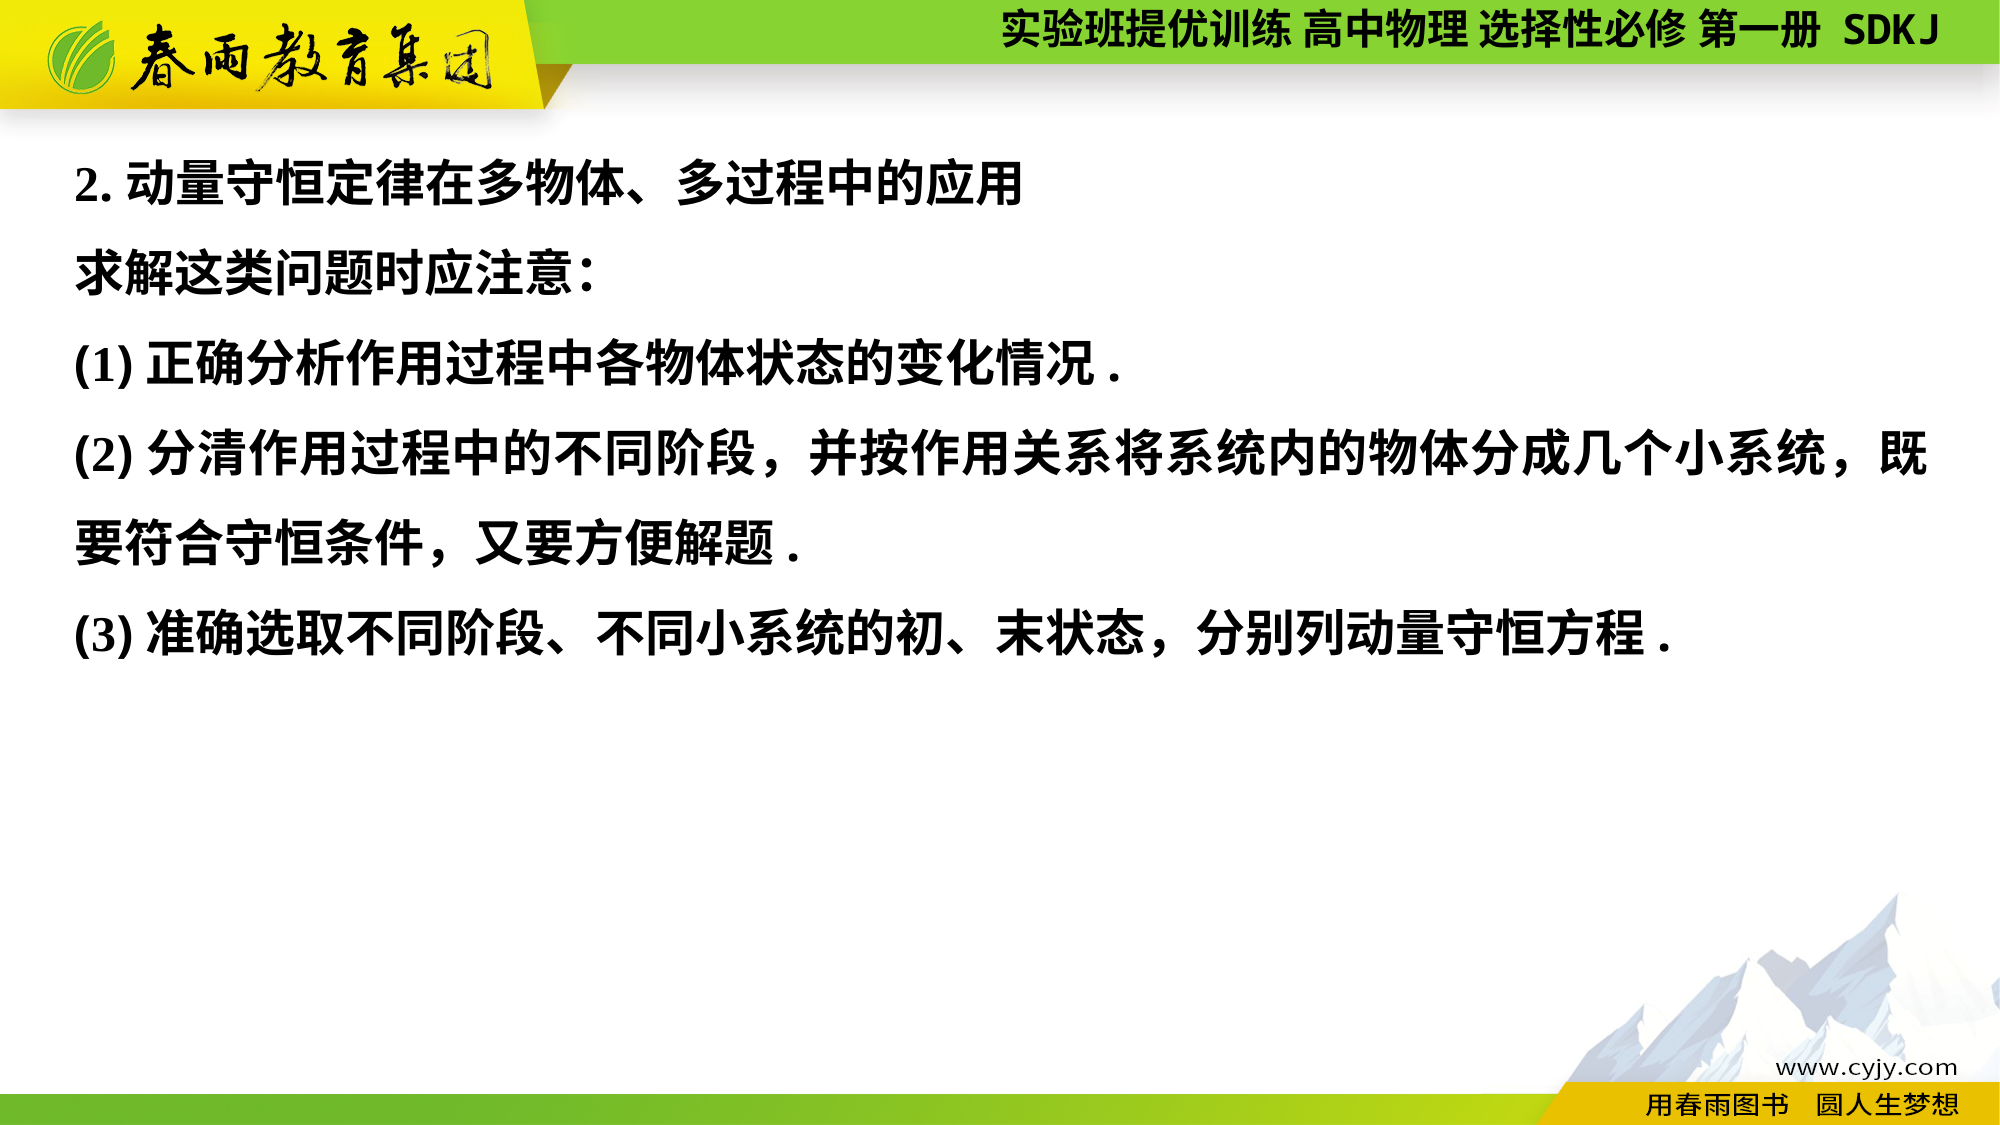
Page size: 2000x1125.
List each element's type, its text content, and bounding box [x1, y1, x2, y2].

picture [0, 0, 2000, 1125]
list 2.动量守恒定律在多物体、多过程中的应用 求解这类问题时应注意： (1)正确分析作用过程中各物体状态的变化情况. (2)分清作用过程中的不同阶段，并按作用关系将系统内的物体分成几个小系统，既要符合守恒条件，又要方便解题. (3)准确选取不同阶段、不同小系统的初、末状态，分别列动量守恒方程. [59, 113, 1944, 663]
